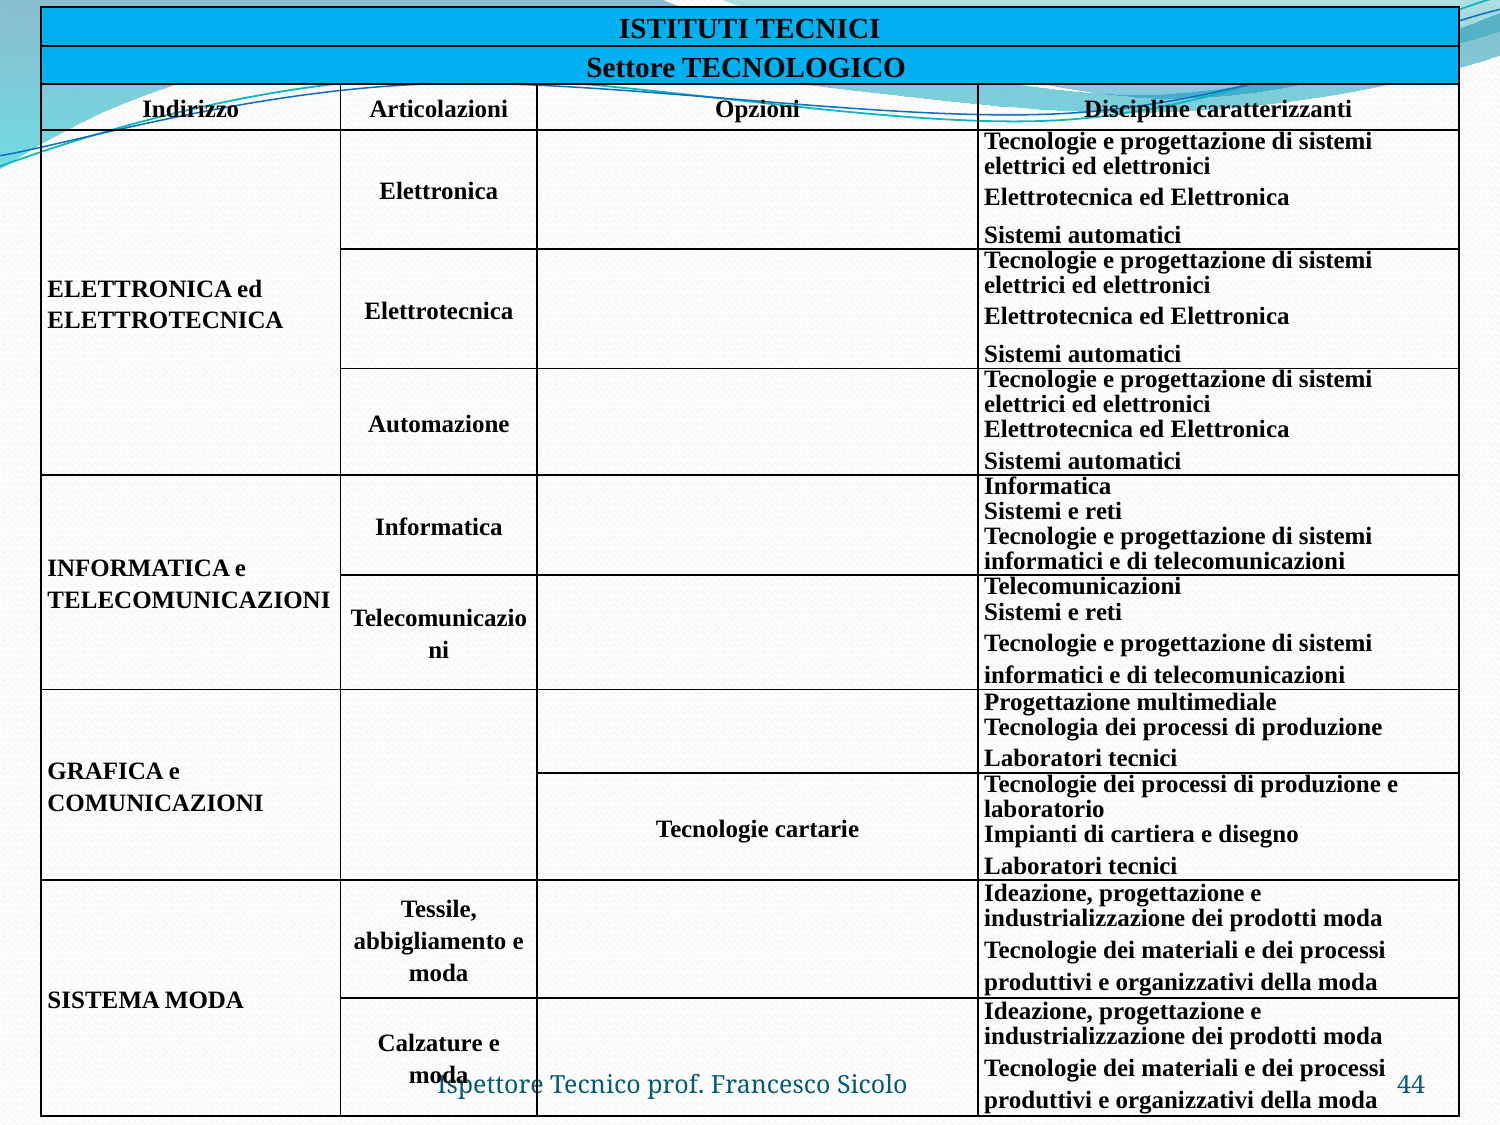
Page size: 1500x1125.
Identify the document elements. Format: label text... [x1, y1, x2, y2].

table_cell ELETTRONICA ed ELETTROTECNICA [42, 131, 340, 474]
table_cell [538, 999, 977, 1042]
table_cell Elettrotecnica [341, 250, 536, 368]
table_cell [538, 690, 977, 772]
table_cell Tessile, abbigliamento e moda [341, 881, 536, 997]
table_cell [538, 369, 977, 474]
table_cell Discipline caratterizzanti [979, 85, 1458, 129]
table_cell Ideazione, progettazione e industrializzazione dei prodotti moda Tecnologie dei materiali e dei processi produttivi e organizzativi della moda [979, 881, 1458, 997]
table_cell Informatica Sistemi e reti Tecnologie e progettazione di sistemi informatici e di telecomunicazioni [979, 476, 1458, 574]
table_cell Progettazione multimediale Tecnologia dei processi di produzione Laboratori tecnici [979, 690, 1458, 772]
table_cell Tecnologie e progettazione di sistemi elettrici ed elettronici Elettrotecnica ed Elettronica Sistemi automatici [979, 250, 1458, 368]
table_cell Tecnologie cartarie [538, 774, 977, 879]
footer Ispettore Tecnico prof. Francesco Sicolo [437, 1042, 988, 1103]
table_cell Tecnologie e progettazione di sistemi elettrici ed elettronici Elettrotecnica ed Elettronica Sistemi automatici [979, 369, 1458, 474]
table_cell [538, 250, 977, 368]
table_cell Informatica [341, 476, 536, 574]
table_cell [538, 576, 977, 689]
table_cell Tecnologie e progettazione di sistemi elettrici ed elettronici Elettrotecnica ed Elettronica Sistemi automatici [979, 131, 1458, 248]
table_cell Indirizzo [42, 85, 340, 129]
table_cell Automazione [341, 369, 536, 474]
table_cell Tecnologie dei processi di produzione e laboratorio Impianti di cartiera e disegno Laboratori tecnici [979, 774, 1458, 879]
table_cell INFORMATICA e TELECOMUNICAZIONI [42, 476, 340, 689]
table_cell Opzioni [538, 85, 977, 129]
table_cell [538, 881, 977, 997]
table_header ISTITUTI TECNICI [42, 8, 1458, 45]
table_cell Telecomunicazioni [341, 576, 536, 689]
table_cell [538, 1103, 977, 1115]
table_cell Ideazione, progettazione e industrializzazione dei prodotti moda Tecnologie dei materiali e dei processi produttivi e organizzativi della moda [979, 999, 1458, 1115]
table_cell [538, 476, 977, 574]
table_cell Articolazioni [341, 85, 536, 129]
table_cell [341, 690, 536, 879]
table_cell SISTEMA MODA [42, 881, 340, 1115]
table_cell Telecomunicazioni Sistemi e reti Tecnologie e progettazione di sistemi informatici e di telecomunicazioni [979, 576, 1458, 689]
table_cell GRAFICA e COMUNICAZIONI [42, 690, 340, 879]
table_cell Elettronica [341, 131, 536, 248]
table_cell Calzature e moda [341, 999, 536, 1115]
table_cell Settore TECNOLOGICO [42, 47, 1458, 83]
table_cell [538, 131, 977, 248]
slide_number 44 [1299, 1042, 1425, 1103]
